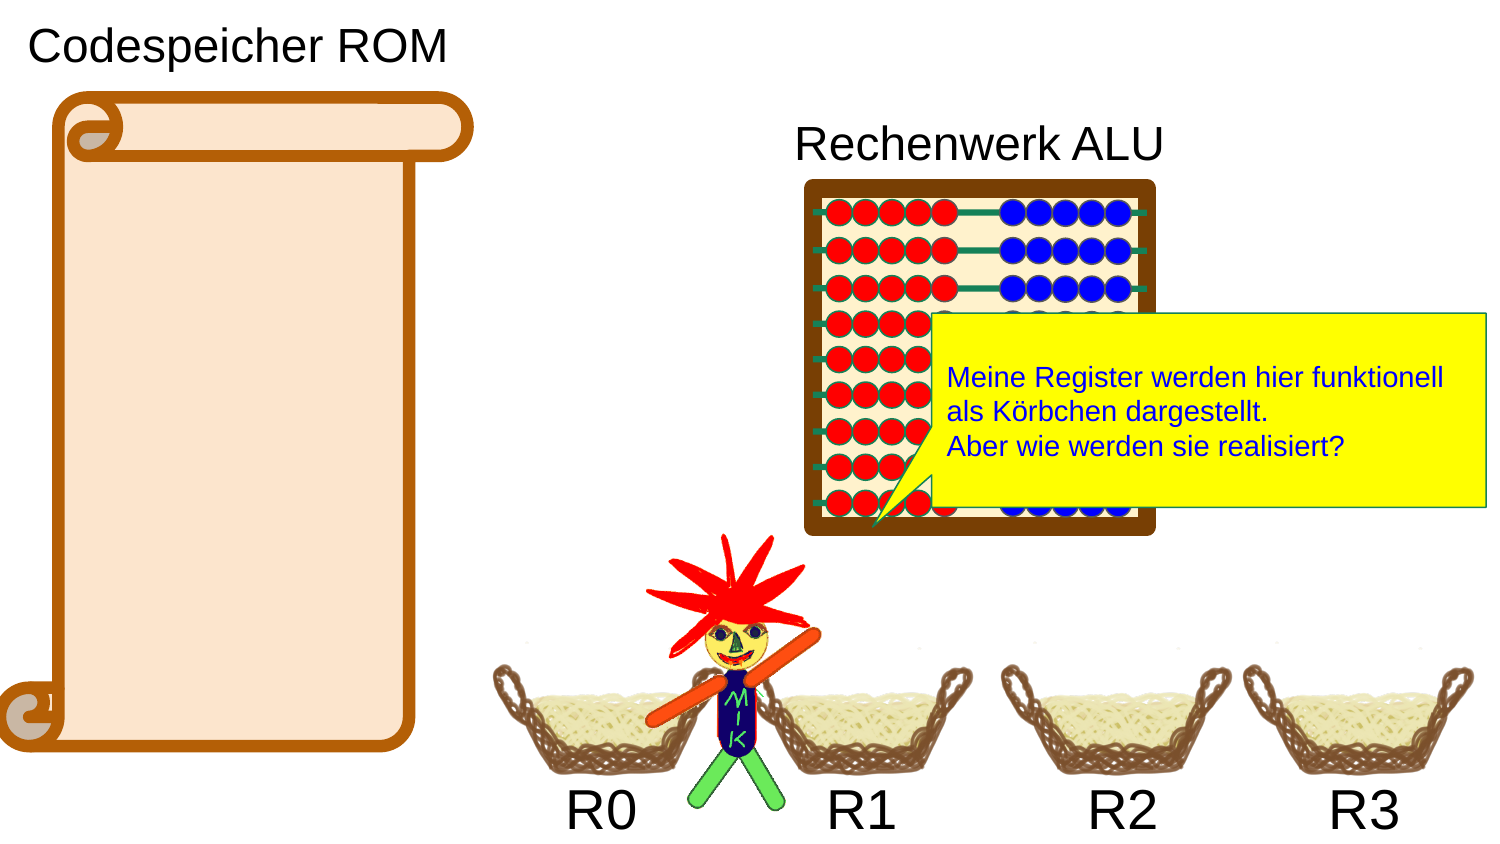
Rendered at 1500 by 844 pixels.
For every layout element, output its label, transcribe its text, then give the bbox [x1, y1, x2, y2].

text_box Meine Register werden hier funktionell als Körbchen dargestellt. Aber wie werden sie realisiert? [1152, 313, 1487, 508]
text_box [0, 97, 468, 747]
text_box Rechenwerk ALU [720, 97, 1240, 191]
text_box Codespeicher ROM [12, 0, 533, 94]
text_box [467, 629, 1500, 844]
picture [626, 526, 834, 818]
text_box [812, 188, 1148, 527]
